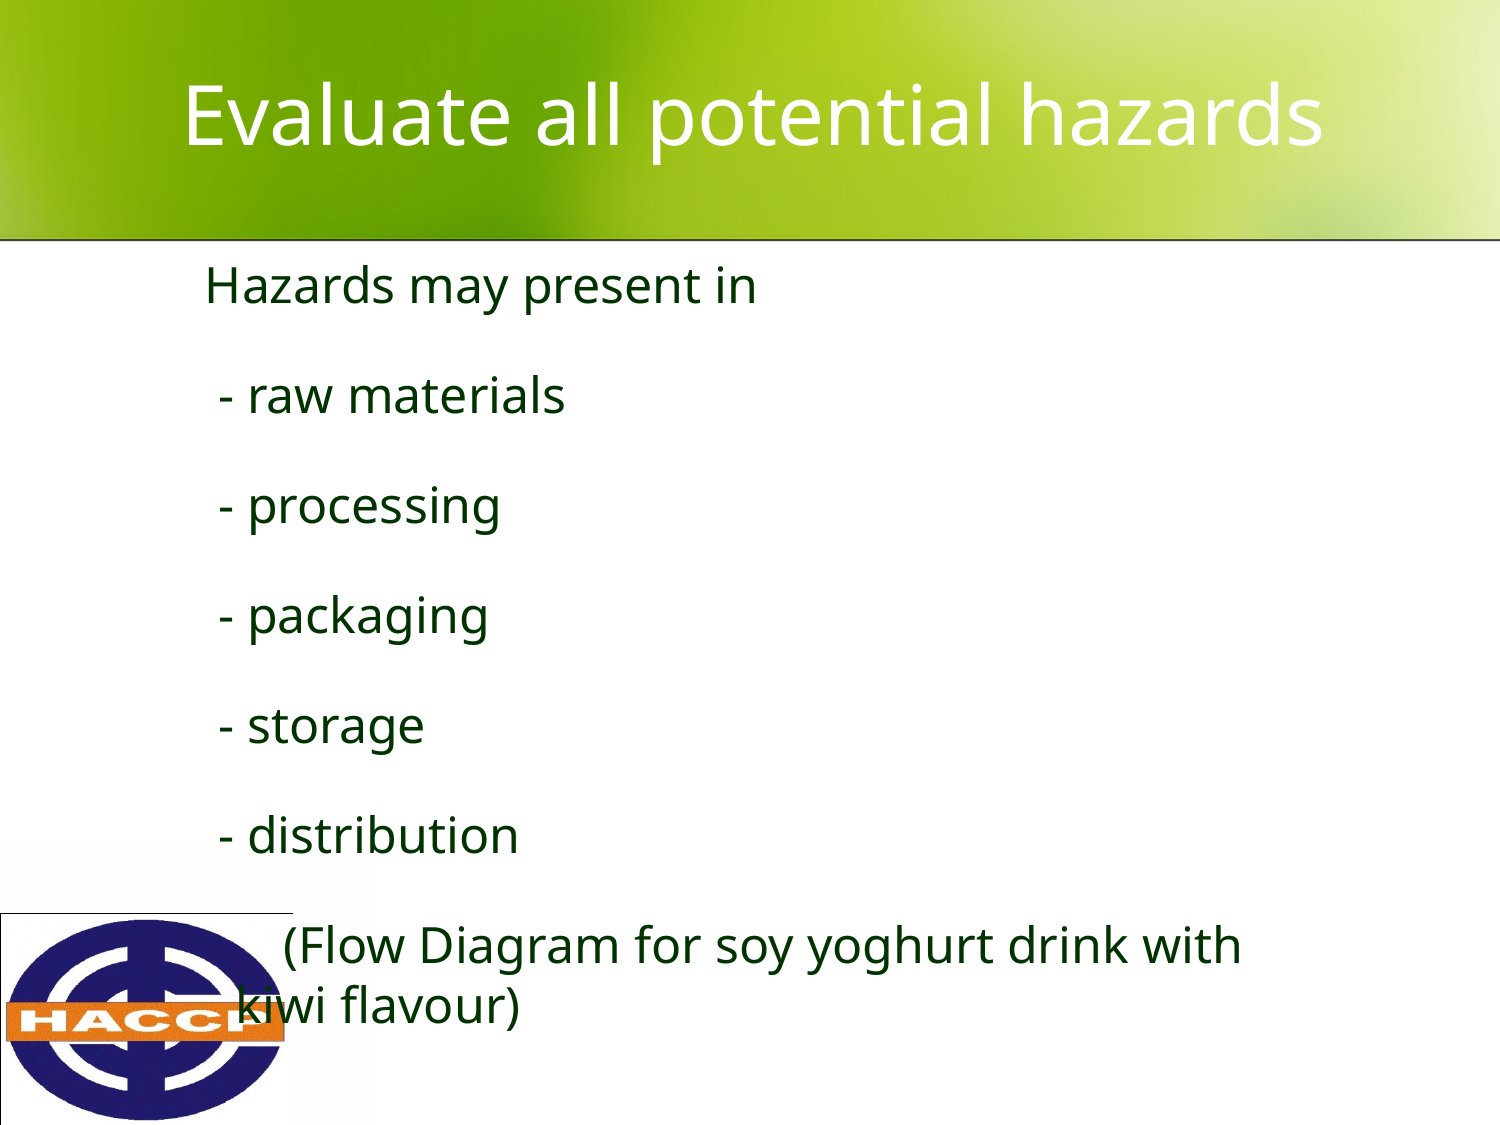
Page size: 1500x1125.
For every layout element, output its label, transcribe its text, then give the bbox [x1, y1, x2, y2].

title Evaluate all potential hazards [66, 37, 1442, 188]
list Hazards may present in - raw materials - processing - packaging - storage - distribution (Flow Diagram for soy yoghurt drink with kiwi flavour) [163, 245, 1477, 926]
picture [0, 0, 1500, 1125]
